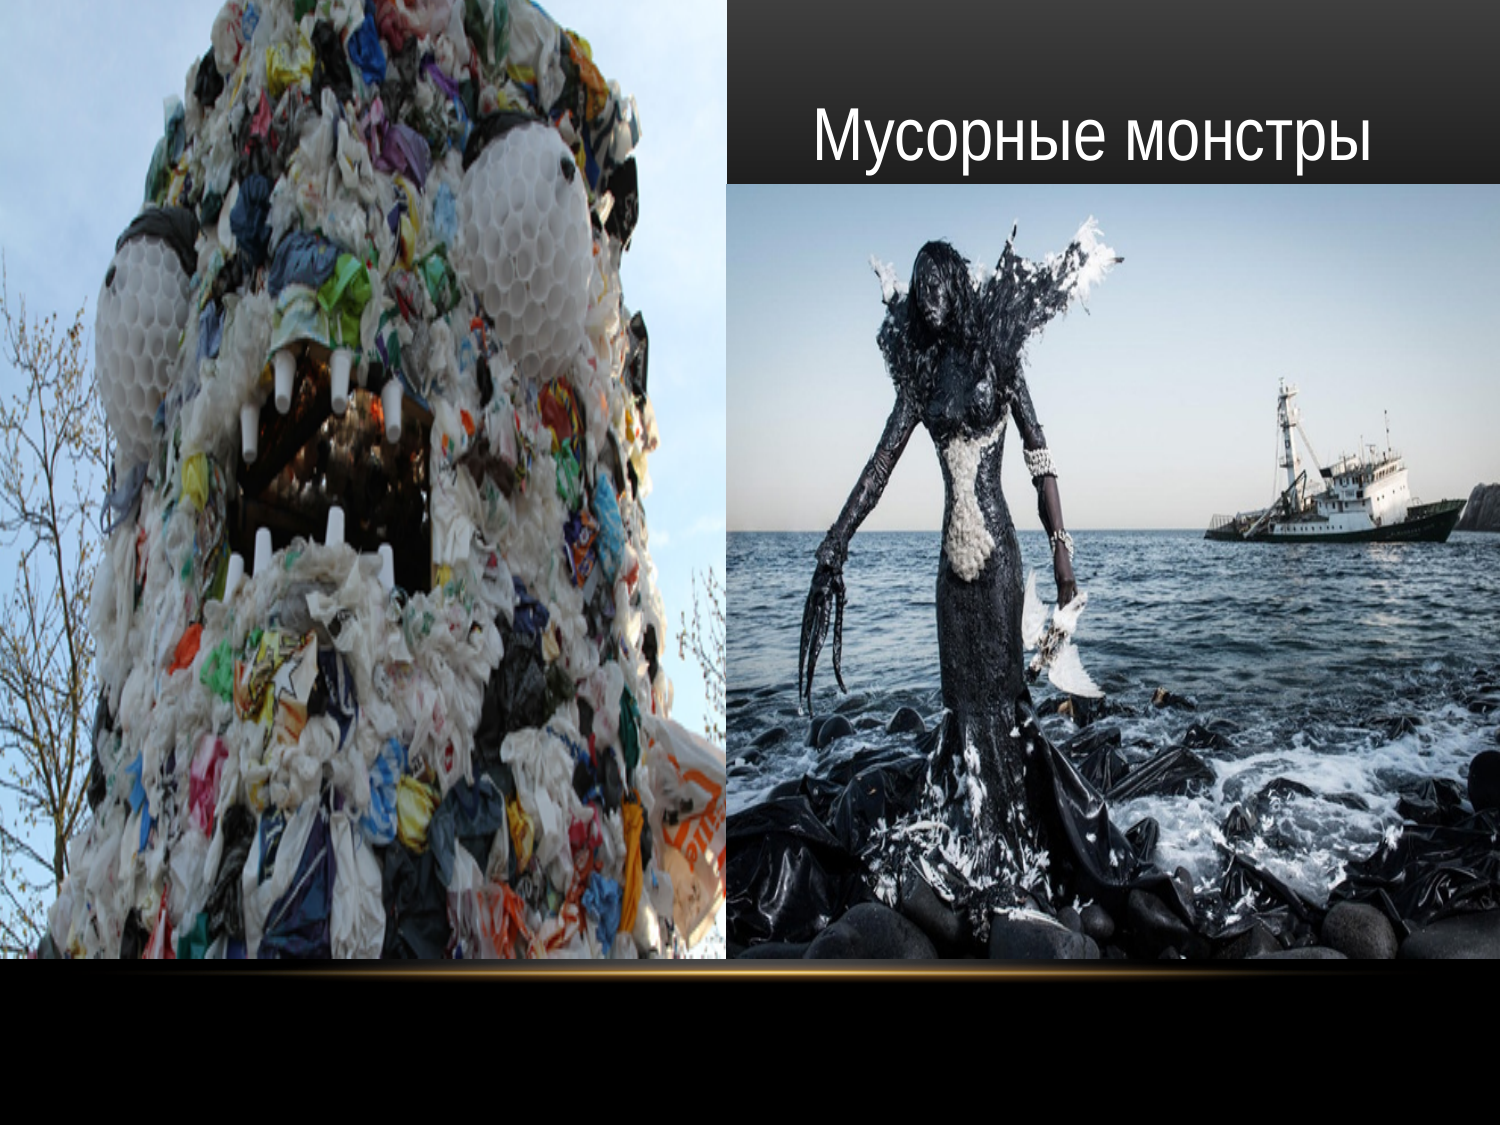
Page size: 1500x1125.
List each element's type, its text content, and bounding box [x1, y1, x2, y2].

text_box Мусорные монстры [797, 78, 1412, 183]
picture [0, 0, 1500, 1125]
